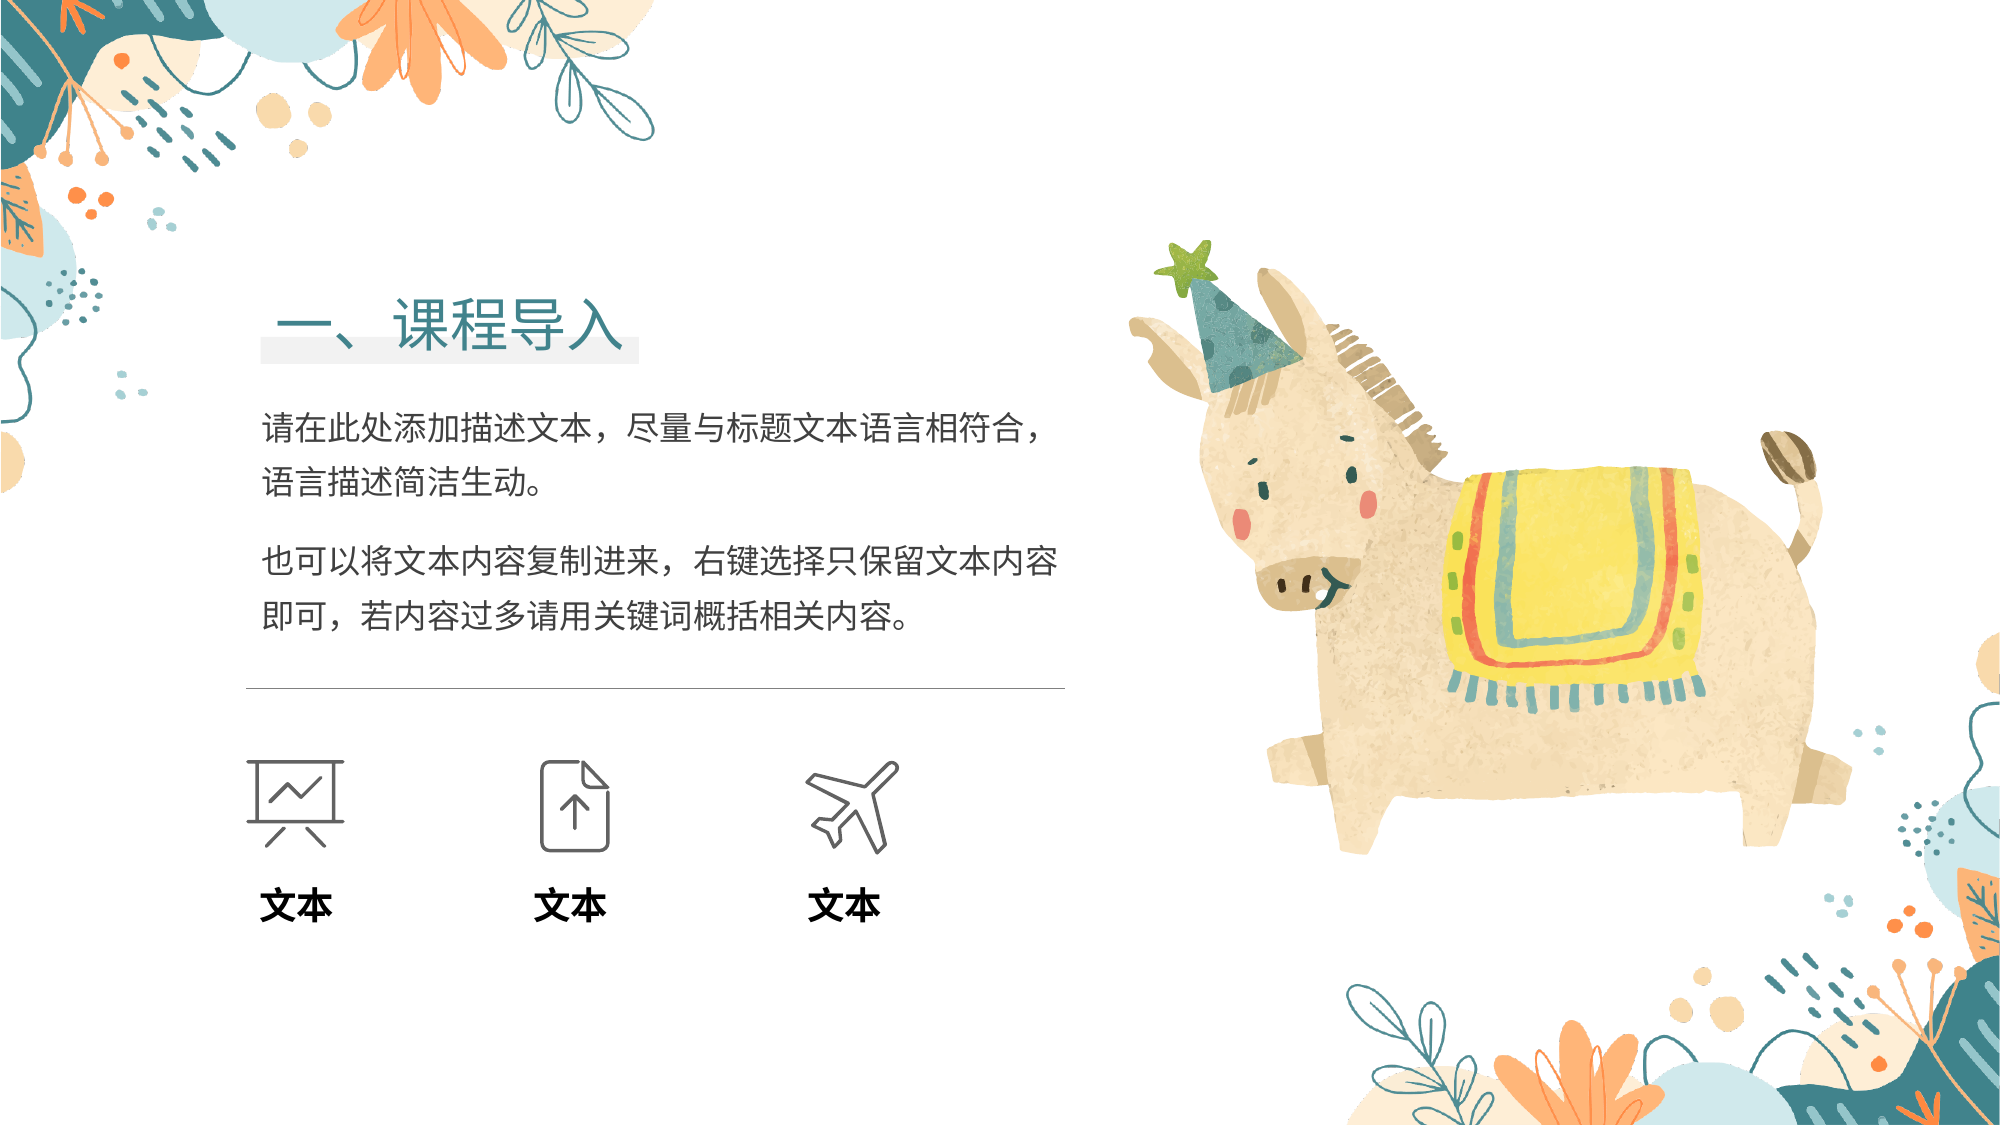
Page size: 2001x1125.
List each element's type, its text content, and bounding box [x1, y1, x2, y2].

text_box [805, 760, 900, 855]
text_box [305, 826, 327, 848]
text_box 一、课程导入 [260, 280, 1128, 366]
text_box 文本 [518, 874, 626, 935]
text_box [265, 826, 286, 848]
text_box [246, 760, 345, 824]
text_box 请在此处添加描述文本，尽量与标题文本语言相符合，语言描述简洁生动。 也可以将文本内容复制进来，右键选择只保留文本内容即可，若内容过多请用关键词概括相关内容。 [246, 385, 1098, 643]
text_box [540, 760, 610, 853]
picture [0, 0, 655, 493]
text_box 文本 [792, 874, 900, 935]
text_box 文本 [244, 874, 352, 935]
picture [1128, 240, 2000, 1125]
